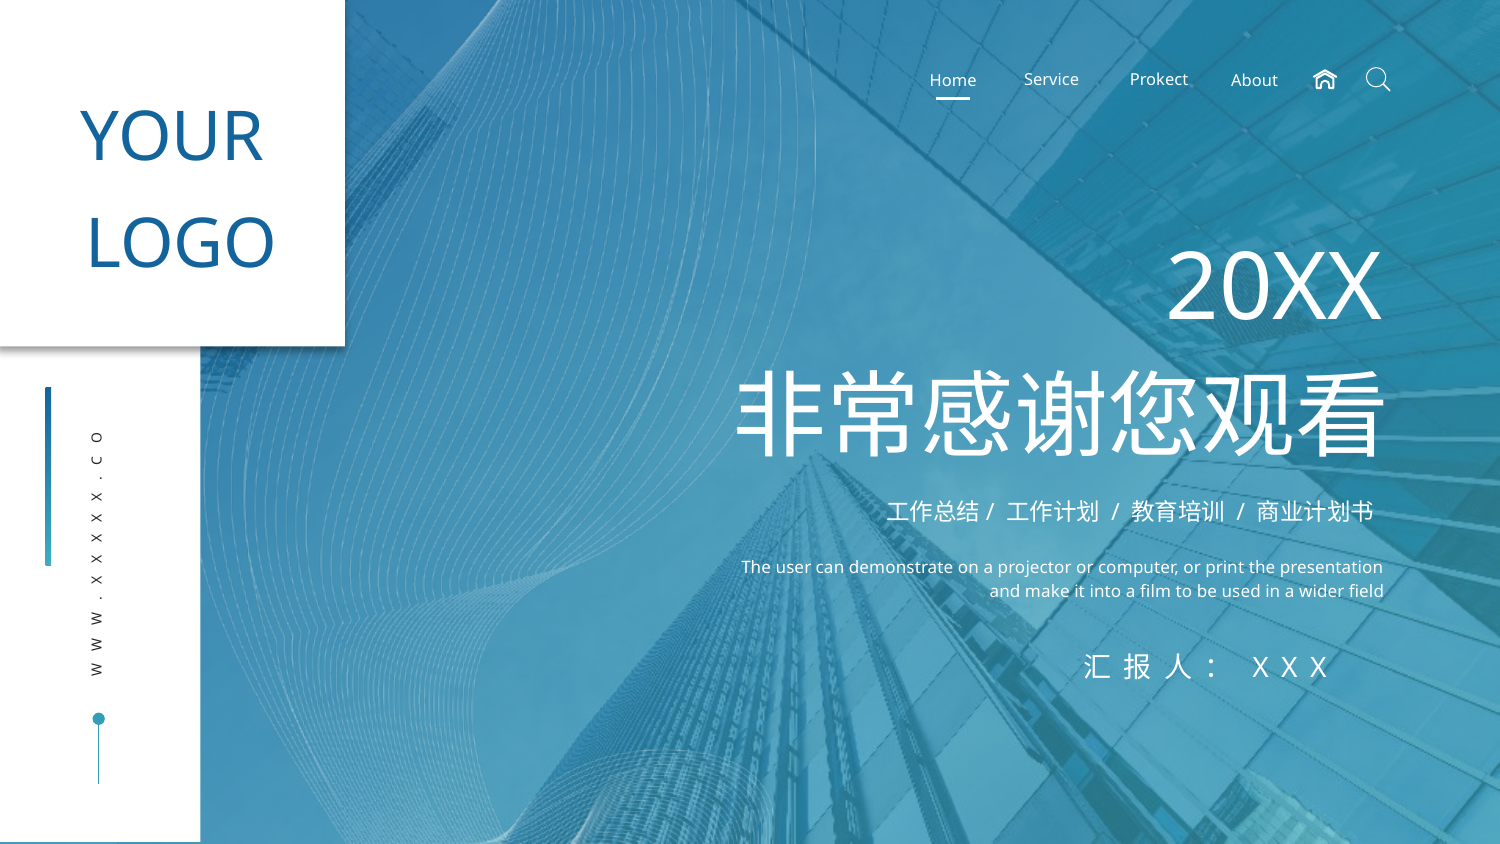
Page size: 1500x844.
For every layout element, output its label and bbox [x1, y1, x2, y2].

text_box [0, 0, 201, 842]
text_box [717, 217, 1404, 477]
text_box [80, 413, 113, 784]
picture [117, 0, 1500, 844]
